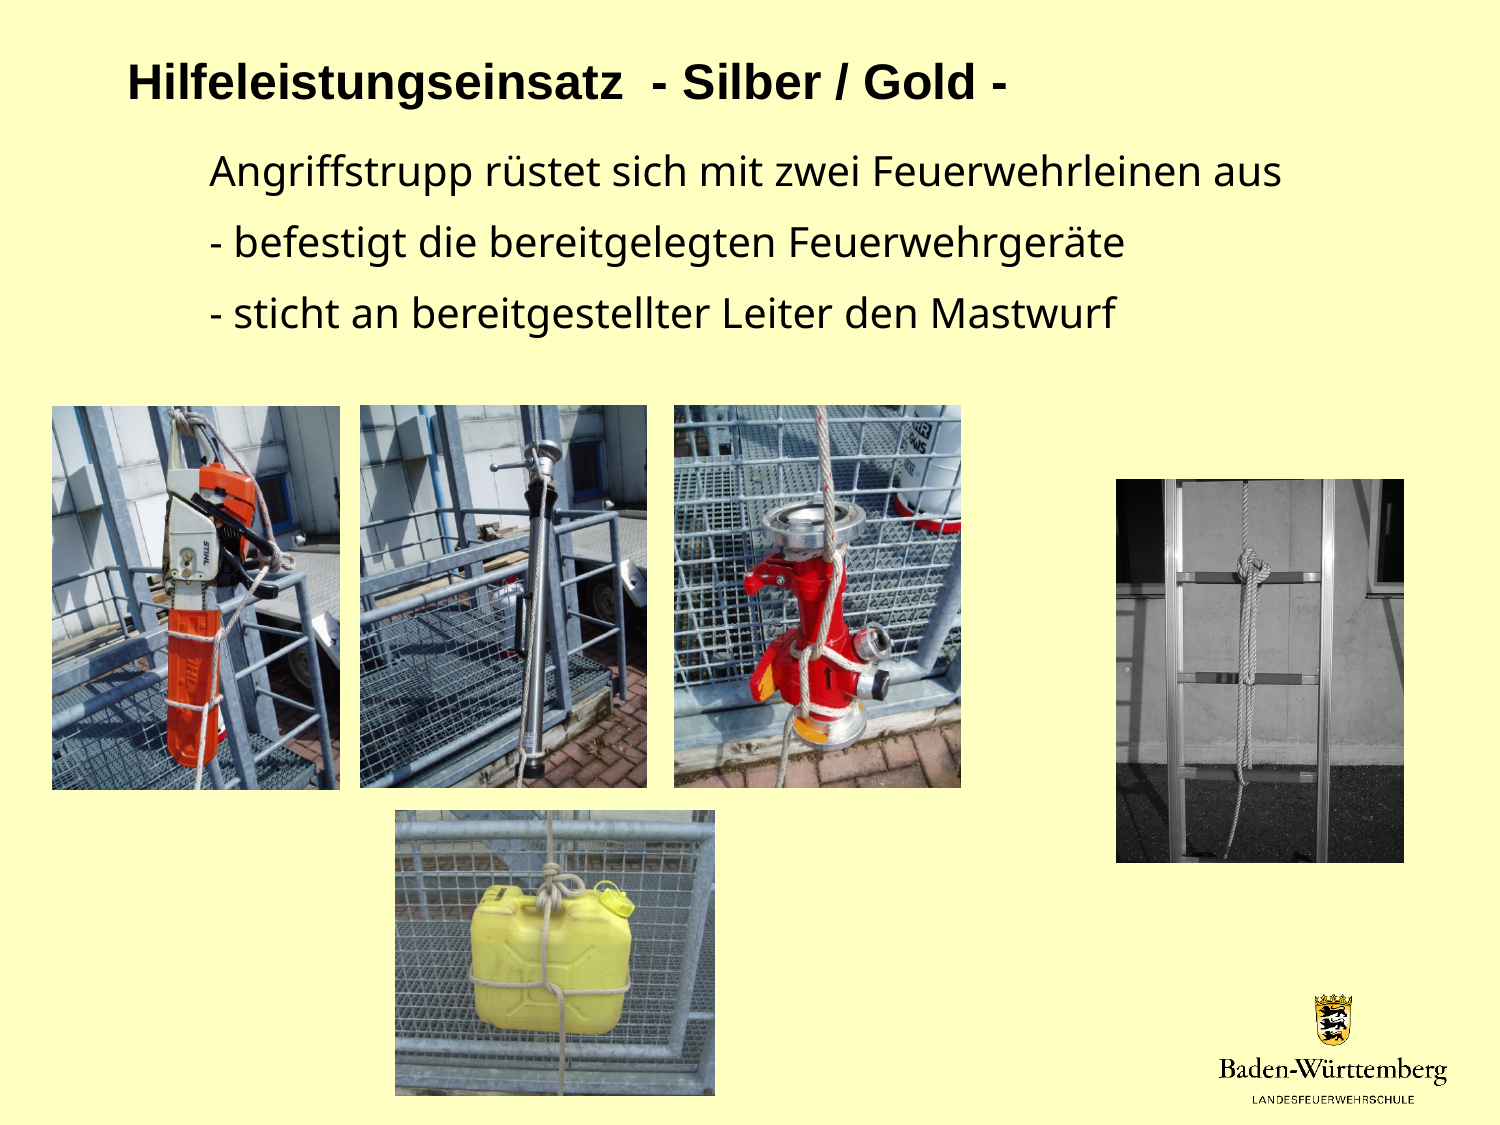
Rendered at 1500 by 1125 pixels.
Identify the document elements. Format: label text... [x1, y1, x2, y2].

picture [51, 406, 340, 790]
picture [1115, 479, 1404, 863]
picture [395, 810, 715, 1097]
text_box Hilfeleistungseinsatz - Silber / Gold - [112, 42, 1152, 118]
text_box Angriffstrupp rüstet sich mit zwei Feuerwehrleinen aus - befestigt die bereitgelegten Feuerwehrgeräte - sticht an bereitgestellter Leiter den Mastwurf [194, 137, 1329, 344]
picture [673, 405, 962, 788]
picture [1219, 992, 1447, 1106]
picture [359, 405, 648, 789]
